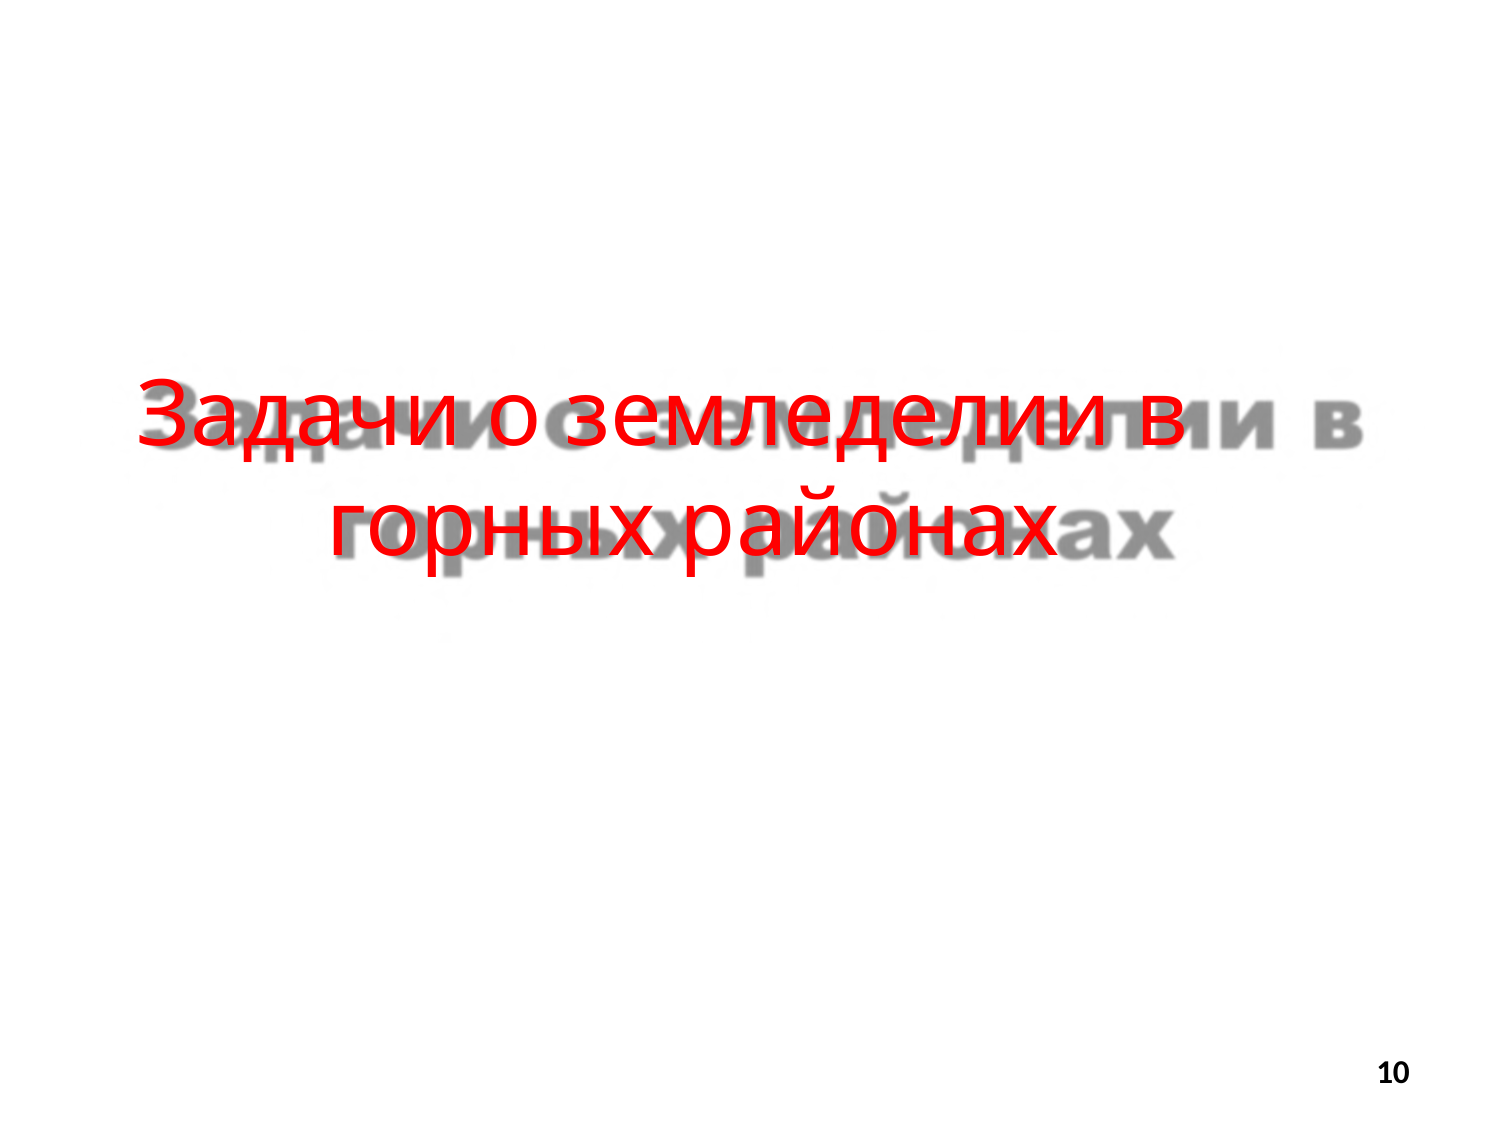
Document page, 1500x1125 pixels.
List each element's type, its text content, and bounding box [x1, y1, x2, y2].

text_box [79, 330, 1457, 644]
slide_number 10 [1370, 1056, 1417, 1125]
